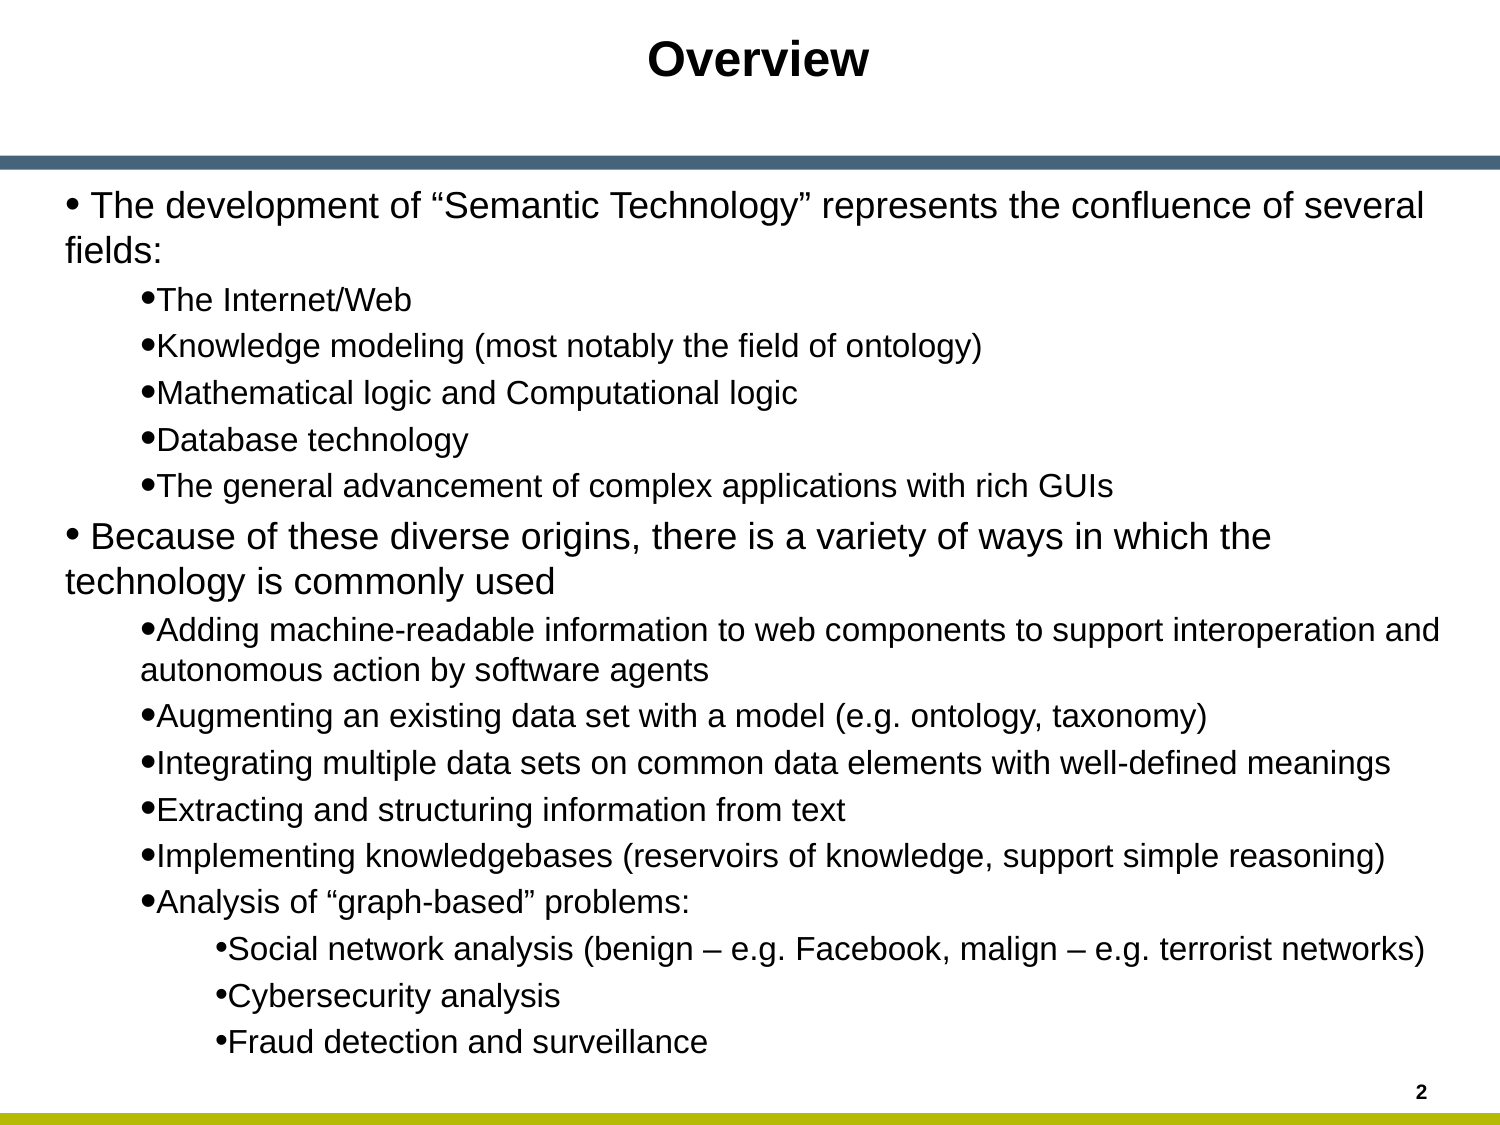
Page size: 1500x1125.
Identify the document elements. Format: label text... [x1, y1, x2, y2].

text_box Overview [126, 19, 1391, 155]
subtitle The development of “Semantic Technology” represents the confluence of several fields: The Internet/Web Knowledge modeling (most notably the field of ontology) Mathematical logic and Computational logic Database technology The general advancement of complex applications with rich GUIs Because of these diverse origins, there is a variety of ways in which the technology is commonly used Adding machine-readable information to web components to support interoperation and autonomous action by software agents Augmenting an existing data set with a model (e.g. ontology, taxonomy) Integrating multiple data sets on common data elements with well-defined meanings Extracting and structuring information from text Implementing knowledgebases (reservoirs of knowledge, support simple reasoning) Analysis of “graph-based” problems: Social network analysis (benign – e.g. Facebook, malign – e.g. terrorist networks) Cybersecurity analysis Fraud detection and surveillance [49, 173, 1463, 1104]
